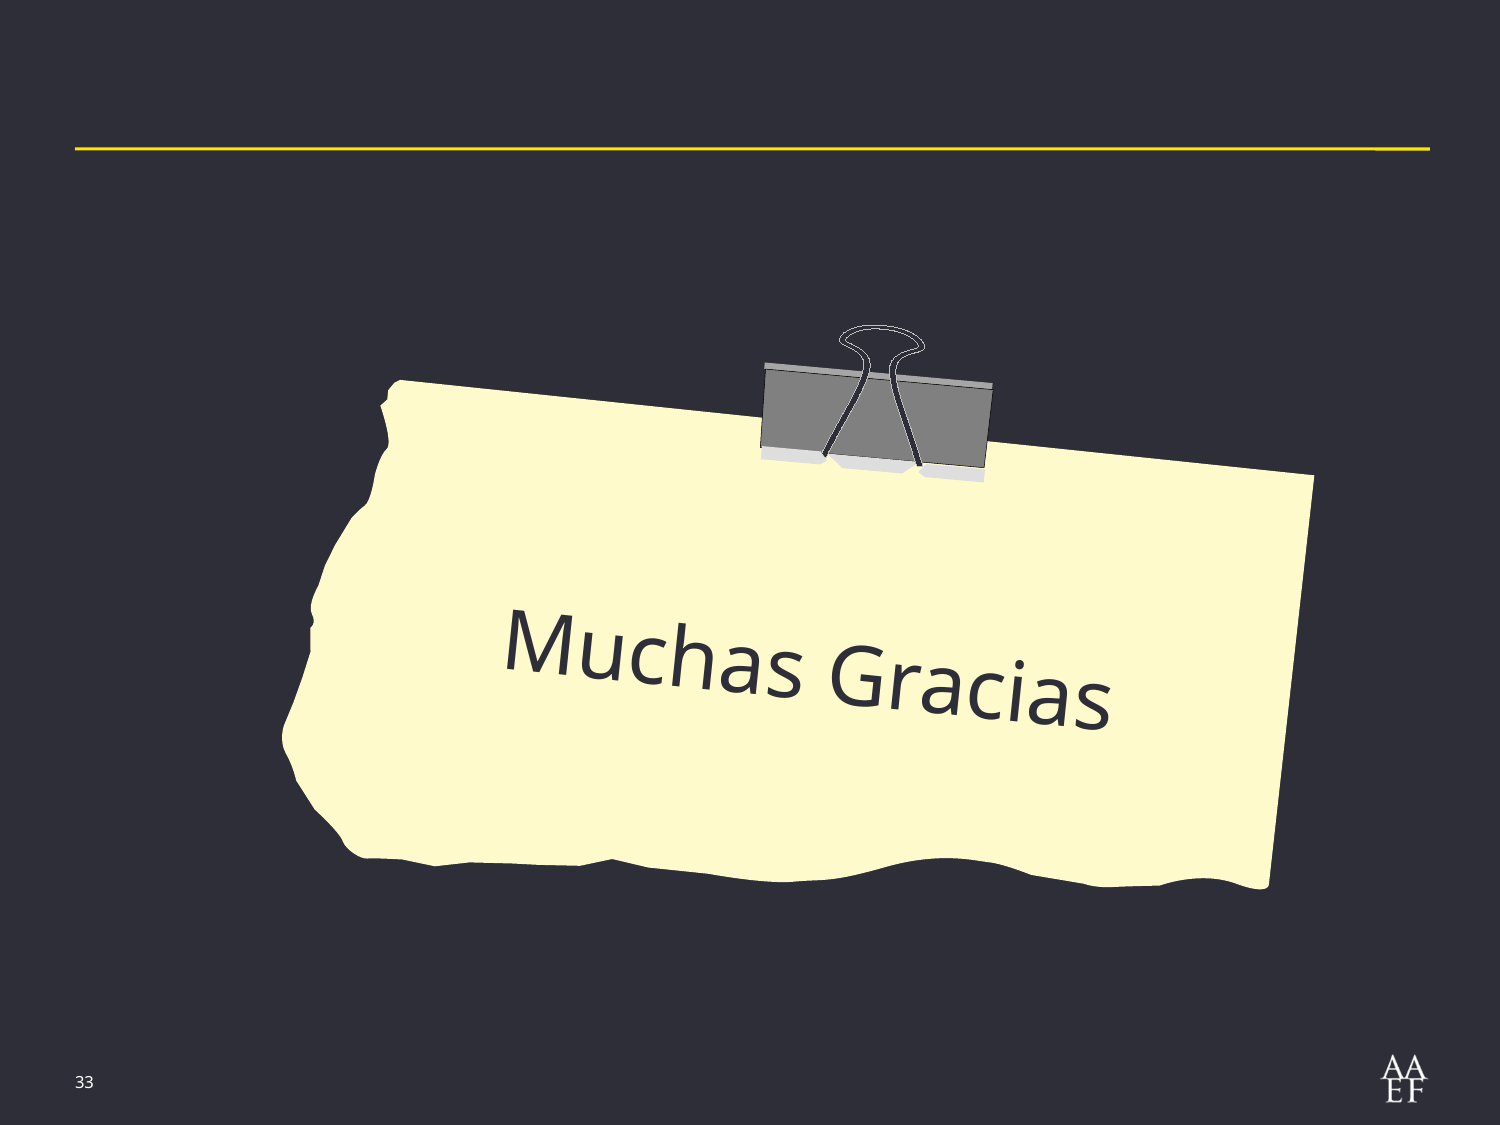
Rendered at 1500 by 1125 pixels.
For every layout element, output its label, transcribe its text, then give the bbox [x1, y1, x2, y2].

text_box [759, 325, 996, 475]
slide_number 33 [75, 1068, 184, 1099]
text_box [289, 422, 1311, 905]
picture [1369, 1050, 1436, 1104]
